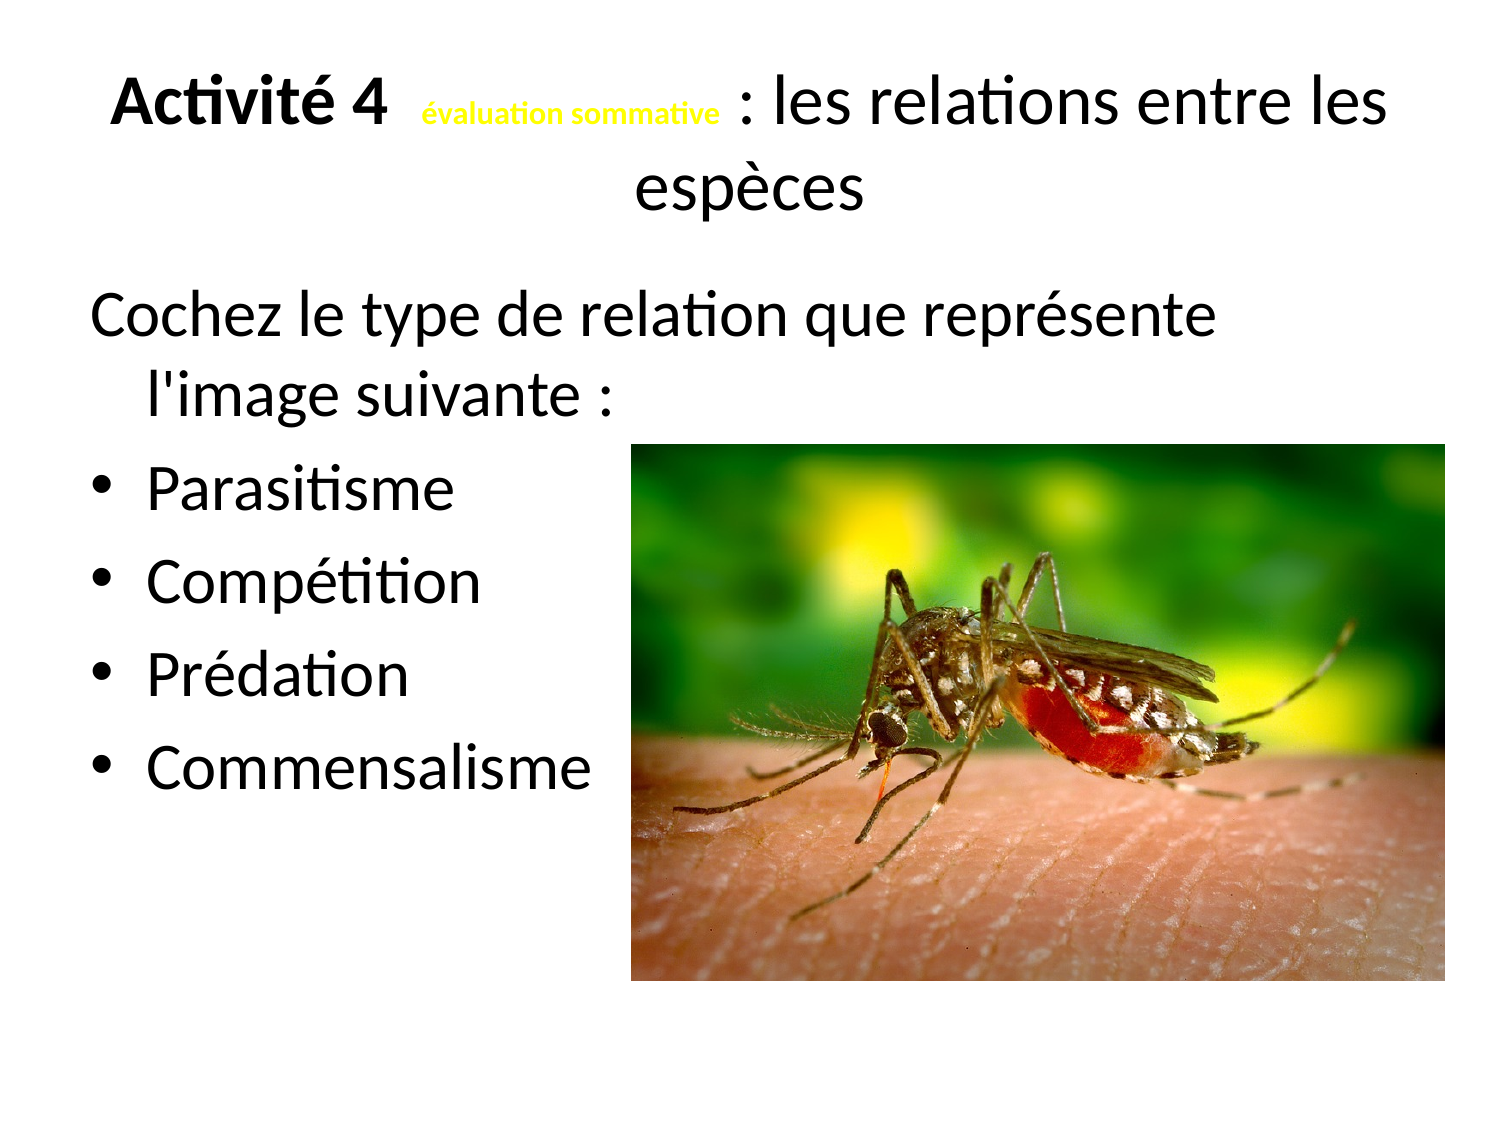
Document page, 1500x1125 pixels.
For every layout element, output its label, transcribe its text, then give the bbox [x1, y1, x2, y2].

list Cochez le type de relation que représente l'image suivante : Parasitisme Compétition Prédation Commensalisme [75, 262, 1425, 1005]
title Activité 4 évaluation sommative : les relations entre les espèces [75, 45, 1425, 233]
picture [631, 444, 1445, 982]
